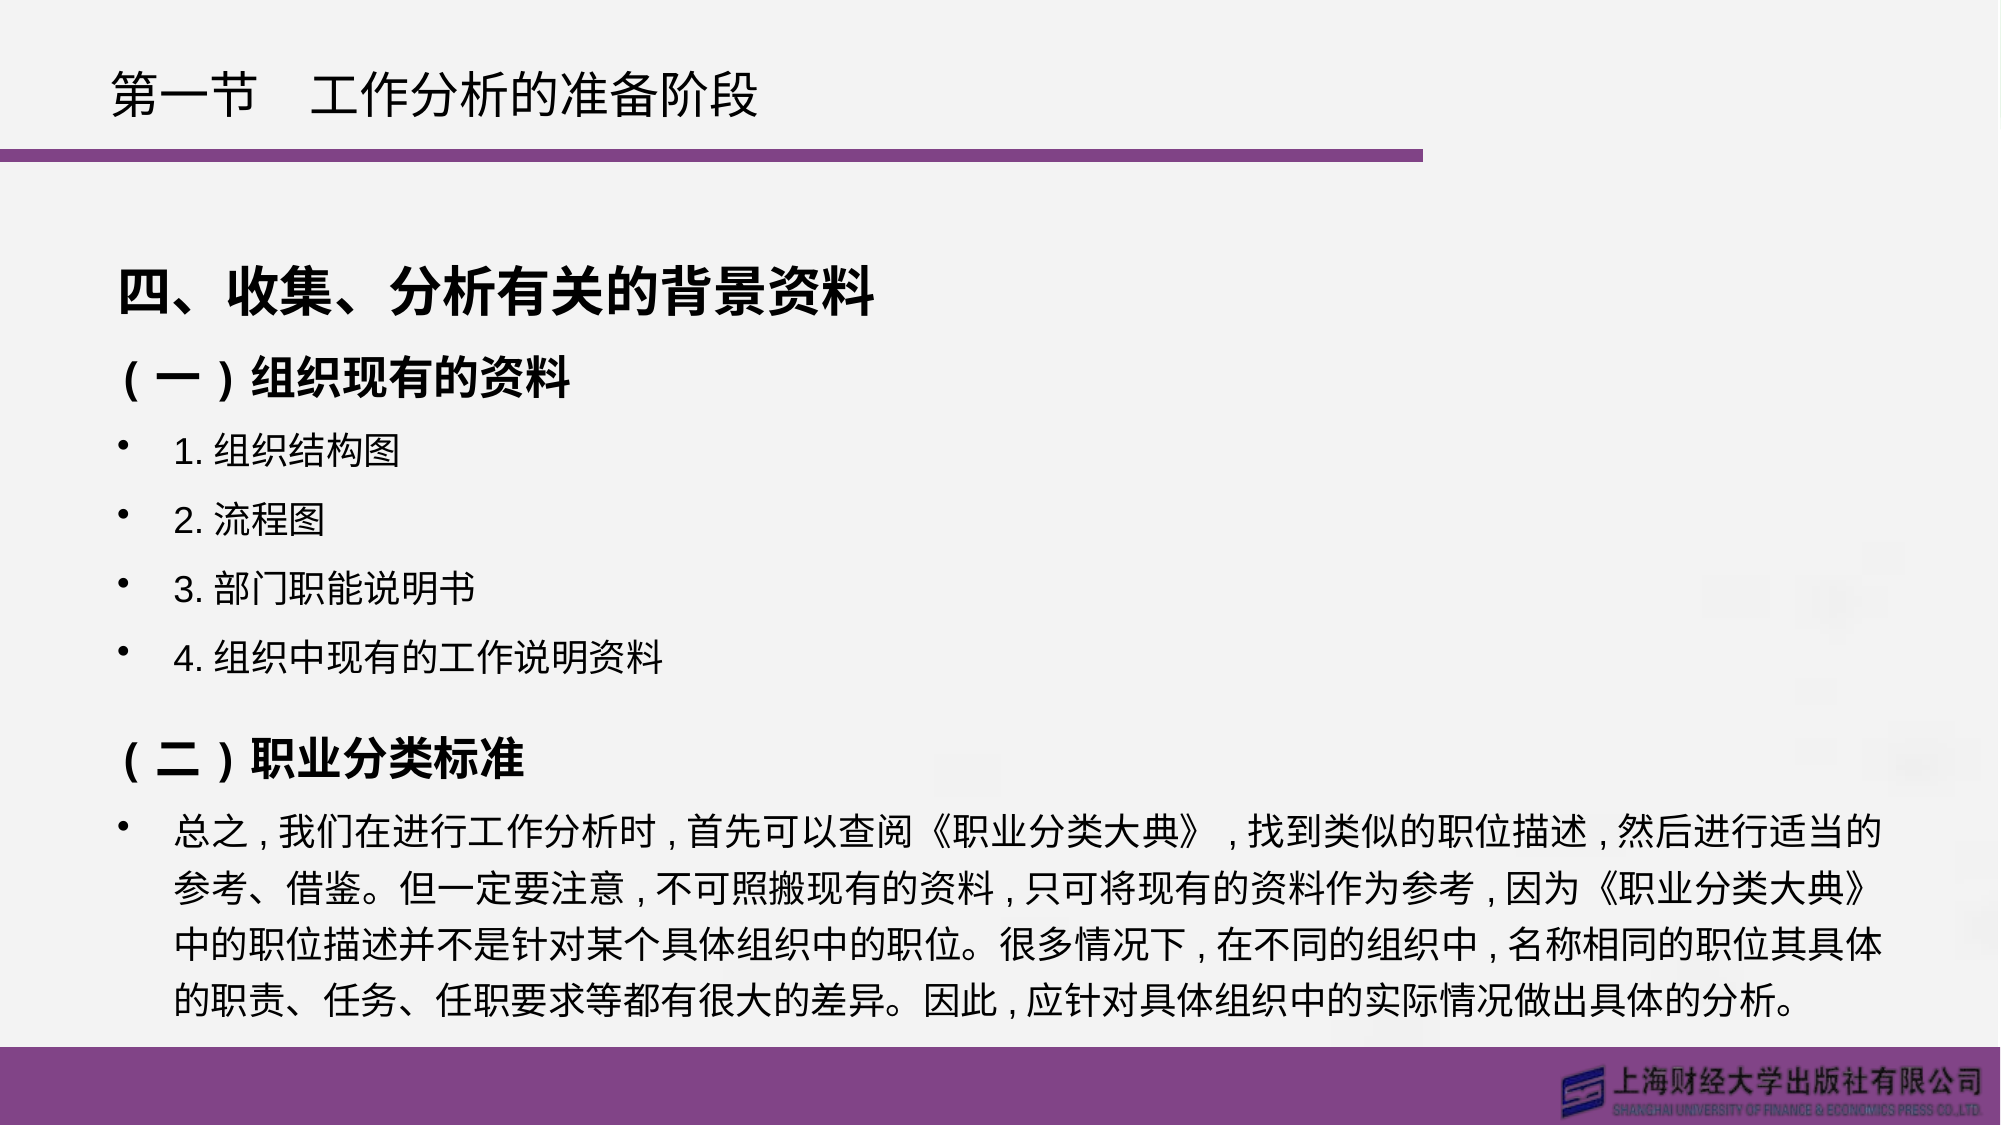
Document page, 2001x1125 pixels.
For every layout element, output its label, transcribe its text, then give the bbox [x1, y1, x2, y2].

list 四、收集、分析有关的背景资料 (一)组织现有的资料 1.组织结构图 2.流程图 3.部门职能说明书 4.组织中现有的工作说明资料 (二)职业分类标准 总之,我们在进行工作分析时,首先可以查阅《职业分类大典》,找到类似的职位描述,然后进行适当的参考、借鉴。但一定要注意,不可照搬现有的资料,只可将现有的资料作为参考,因为《职业分类大典》中的职位描述并不是针对某个具体组织中的职位。很多情况下,在不同的组织中,名称相同的职位其具体的职责、任务、任职要求等都有很大的差异。因此,应针对具体组织中的实际情况做出具体的分析。 [102, 233, 1898, 1032]
title 第一节 工作分析的准备阶段 [94, 42, 1451, 146]
picture [0, 0, 2001, 1125]
